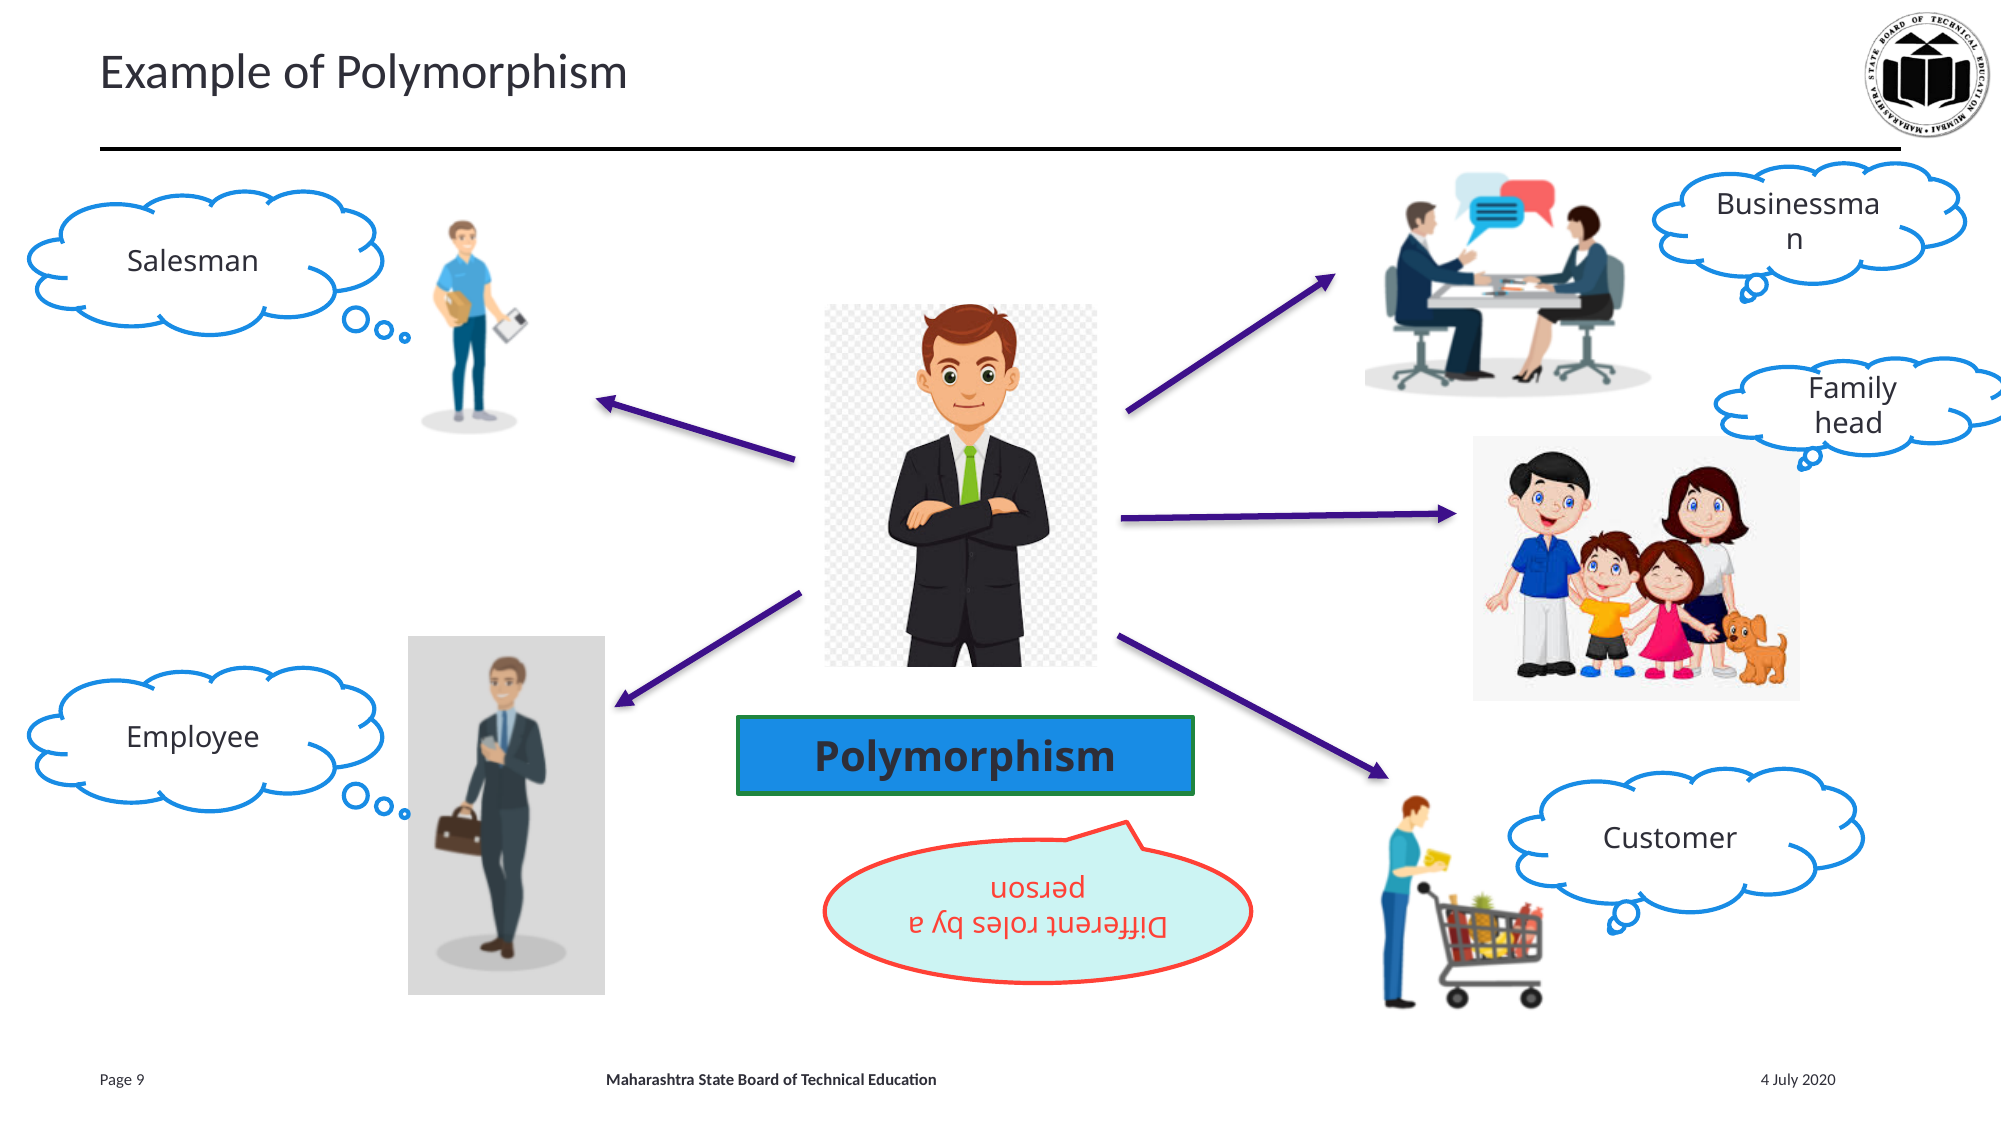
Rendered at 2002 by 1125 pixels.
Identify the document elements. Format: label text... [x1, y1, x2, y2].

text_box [595, 398, 795, 460]
text_box Businessman [1680, 163, 1966, 302]
title Example of Polymorphism [100, 48, 1901, 146]
text_box Family head [1715, 358, 2001, 469]
picture [1335, 791, 1567, 1038]
picture [390, 209, 566, 460]
picture [1472, 435, 1800, 702]
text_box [1120, 513, 1458, 519]
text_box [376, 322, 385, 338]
text_box Employee [376, 798, 392, 815]
text_box Polymorphism [737, 716, 1193, 794]
picture [1365, 163, 1677, 431]
picture [407, 636, 606, 995]
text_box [1126, 273, 1336, 412]
picture [824, 303, 1098, 667]
picture [1852, 0, 2001, 149]
list [100, 186, 1901, 999]
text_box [614, 592, 801, 708]
text_box Customer [1559, 768, 1864, 934]
text_box Different roles by a person [824, 821, 1252, 984]
text_box Salesman [28, 191, 383, 336]
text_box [1117, 635, 1390, 780]
text_box Employee [28, 667, 383, 812]
